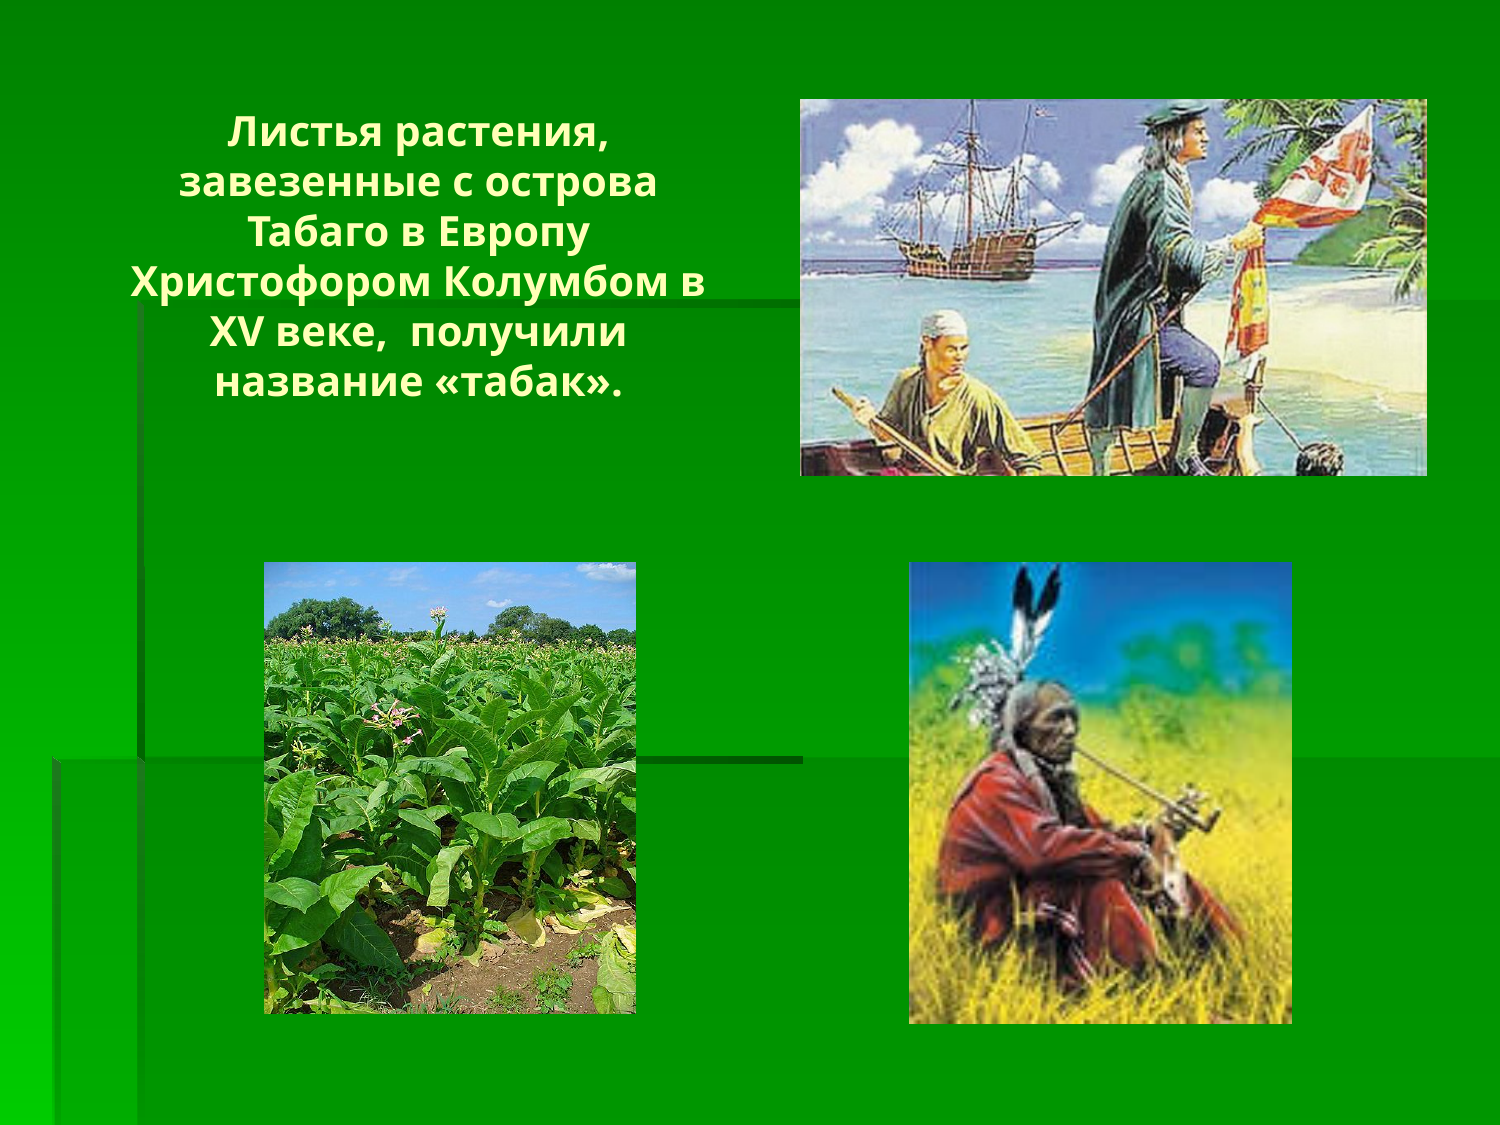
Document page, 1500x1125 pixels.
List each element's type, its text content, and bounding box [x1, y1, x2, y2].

picture [264, 562, 636, 1014]
title Листья растения, завезенные с острова Табаго в Европу Христофором Колумбом в XV веке, получили название «табак». [99, 137, 738, 373]
picture [909, 562, 1292, 1024]
picture [1067, 562, 1071, 584]
picture [1042, 562, 1049, 568]
picture [1078, 562, 1292, 629]
picture [799, 99, 1427, 476]
